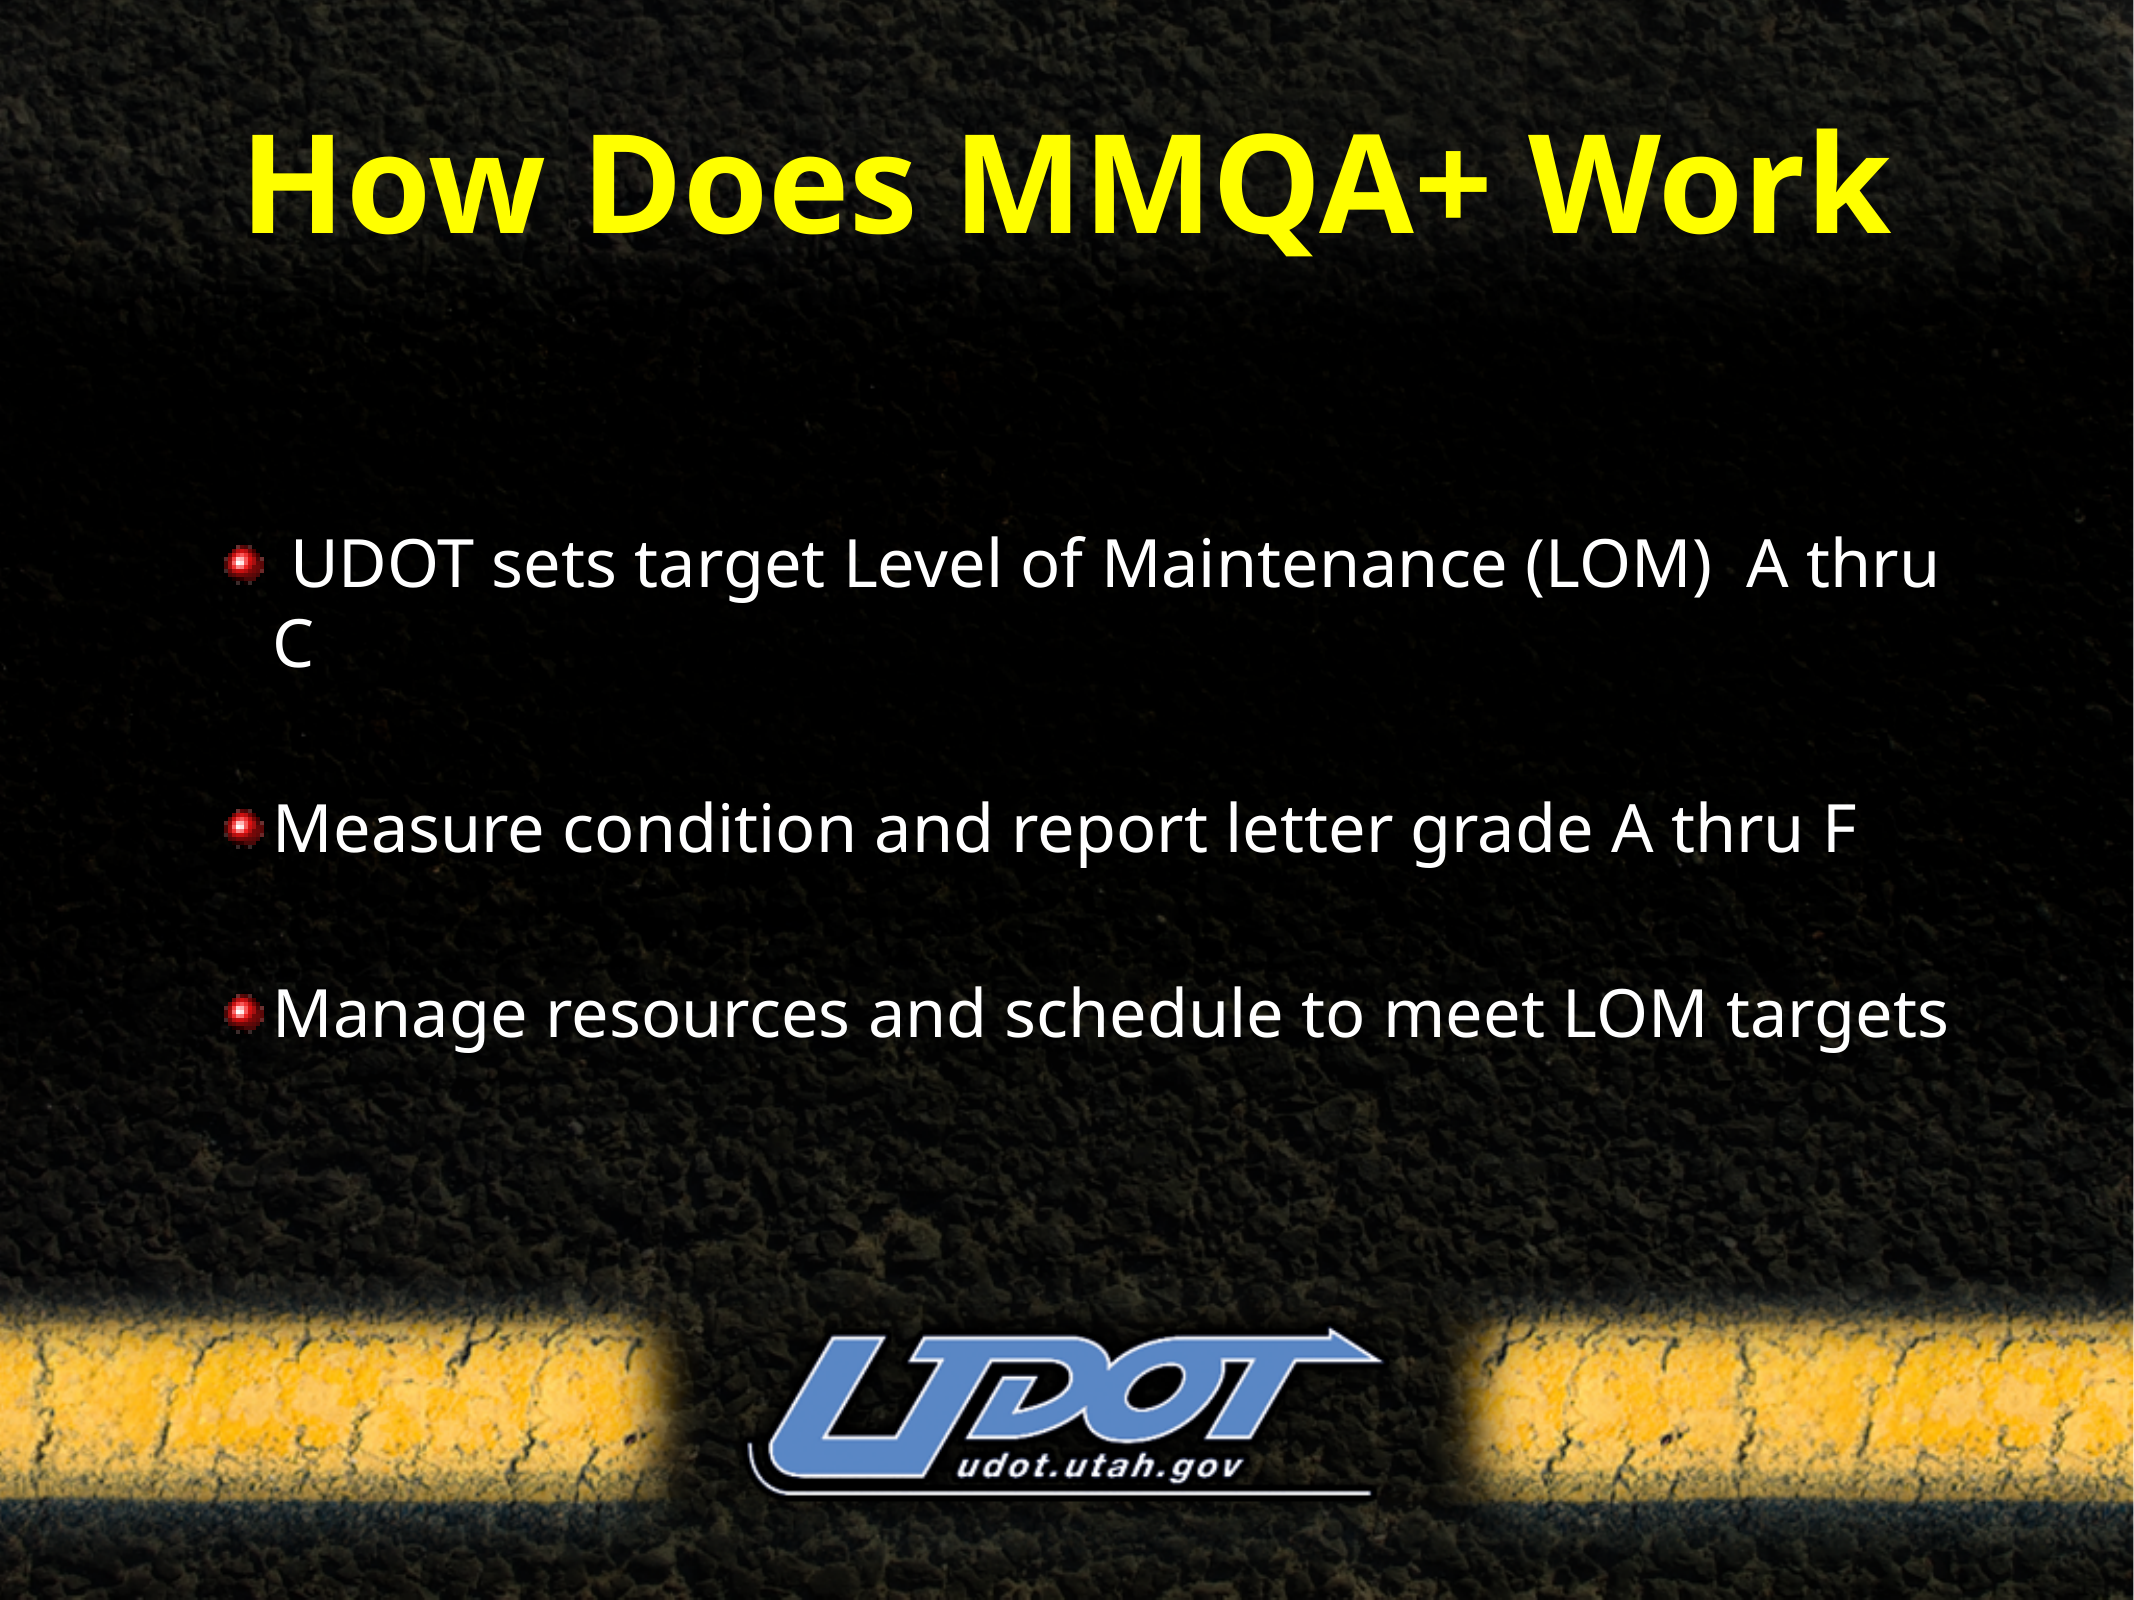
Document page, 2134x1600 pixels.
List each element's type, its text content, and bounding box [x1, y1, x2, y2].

picture [0, 0, 2134, 1600]
list UDOT sets target Level of Maintenance (LOM) A thru C Measure condition and report letter grade A thru F Manage resources and schedule to meet LOM targets [207, 511, 1968, 1176]
title How Does MMQA+ Work [207, 86, 1926, 401]
